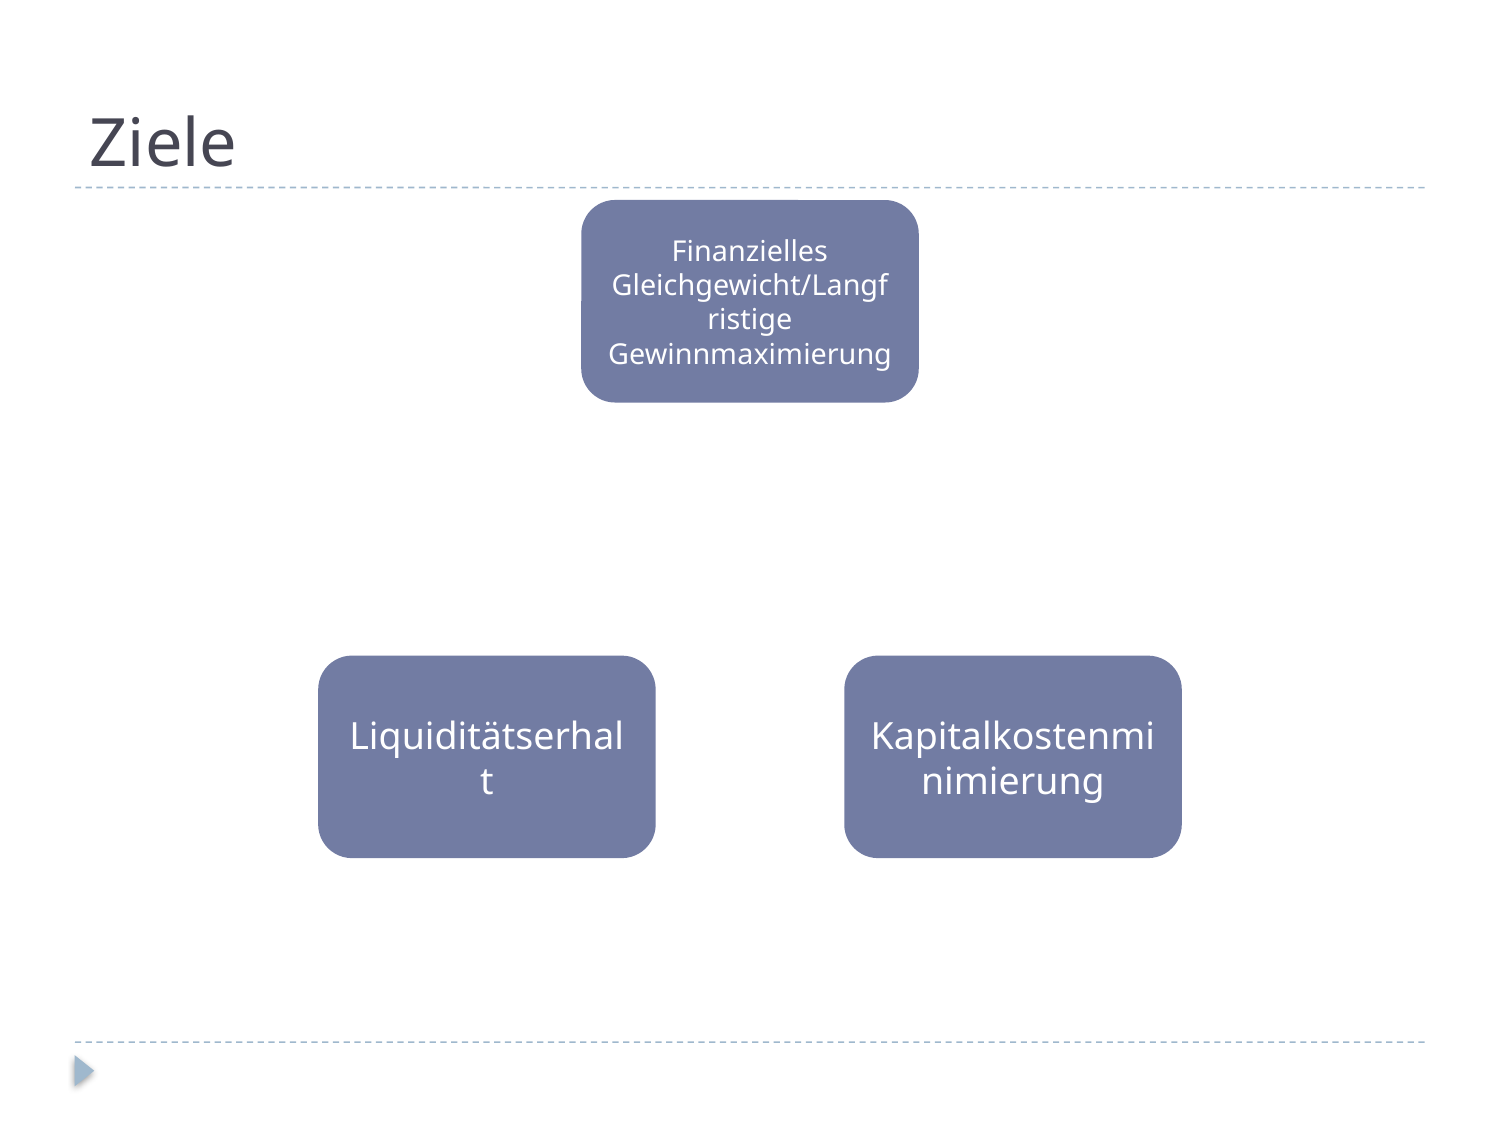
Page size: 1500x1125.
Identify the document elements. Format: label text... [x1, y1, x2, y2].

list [74, 199, 1426, 1011]
title Ziele [75, 24, 1425, 188]
